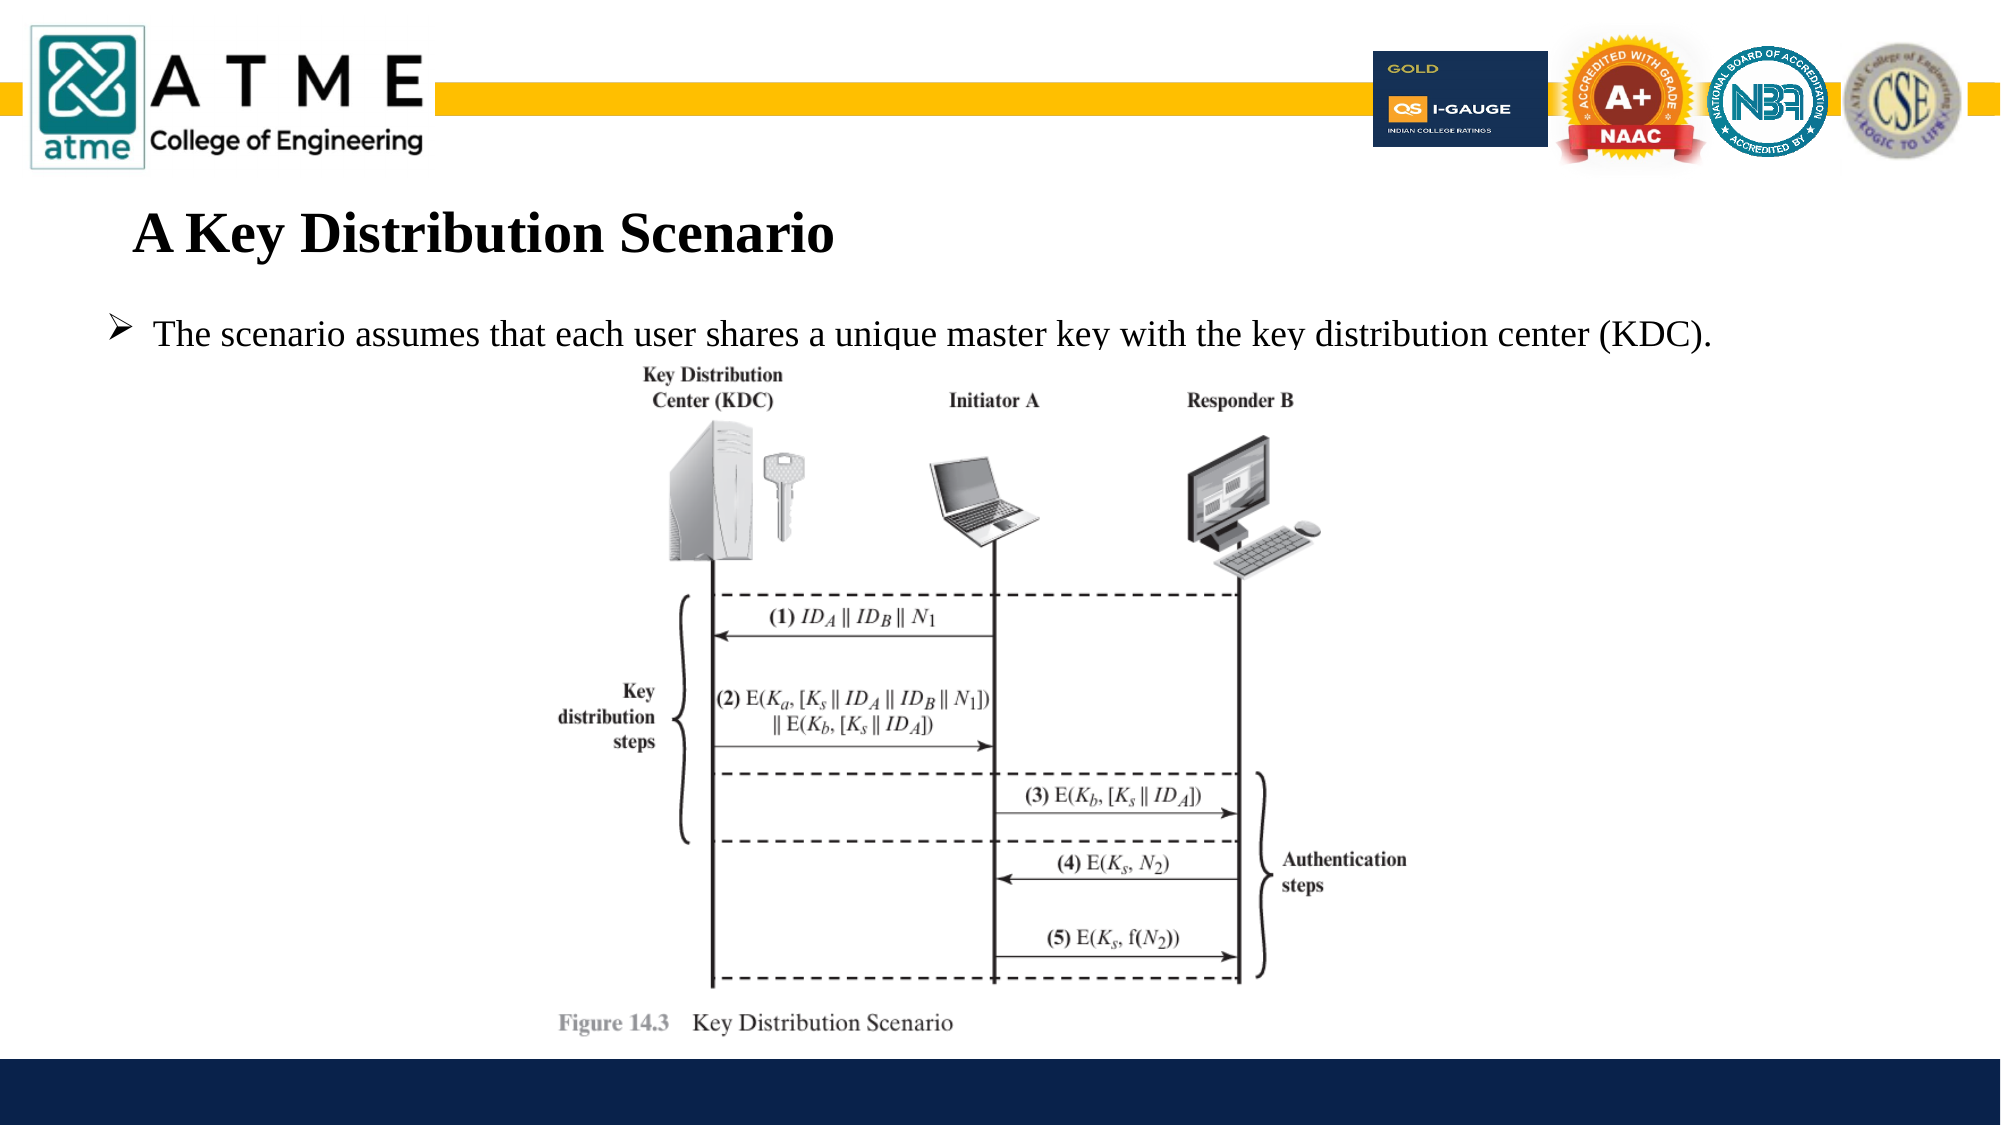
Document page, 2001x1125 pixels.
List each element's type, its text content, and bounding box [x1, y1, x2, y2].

picture [1840, 26, 1968, 176]
picture [517, 350, 1483, 1055]
text_box A Key Distribution Scenario [117, 186, 1118, 272]
text_box The scenario assumes that each user shares a unique master key with the key distribution center (KDC). [91, 279, 1853, 430]
picture [22, 15, 435, 178]
picture [0, 1059, 2001, 1125]
picture [1373, 20, 1828, 180]
